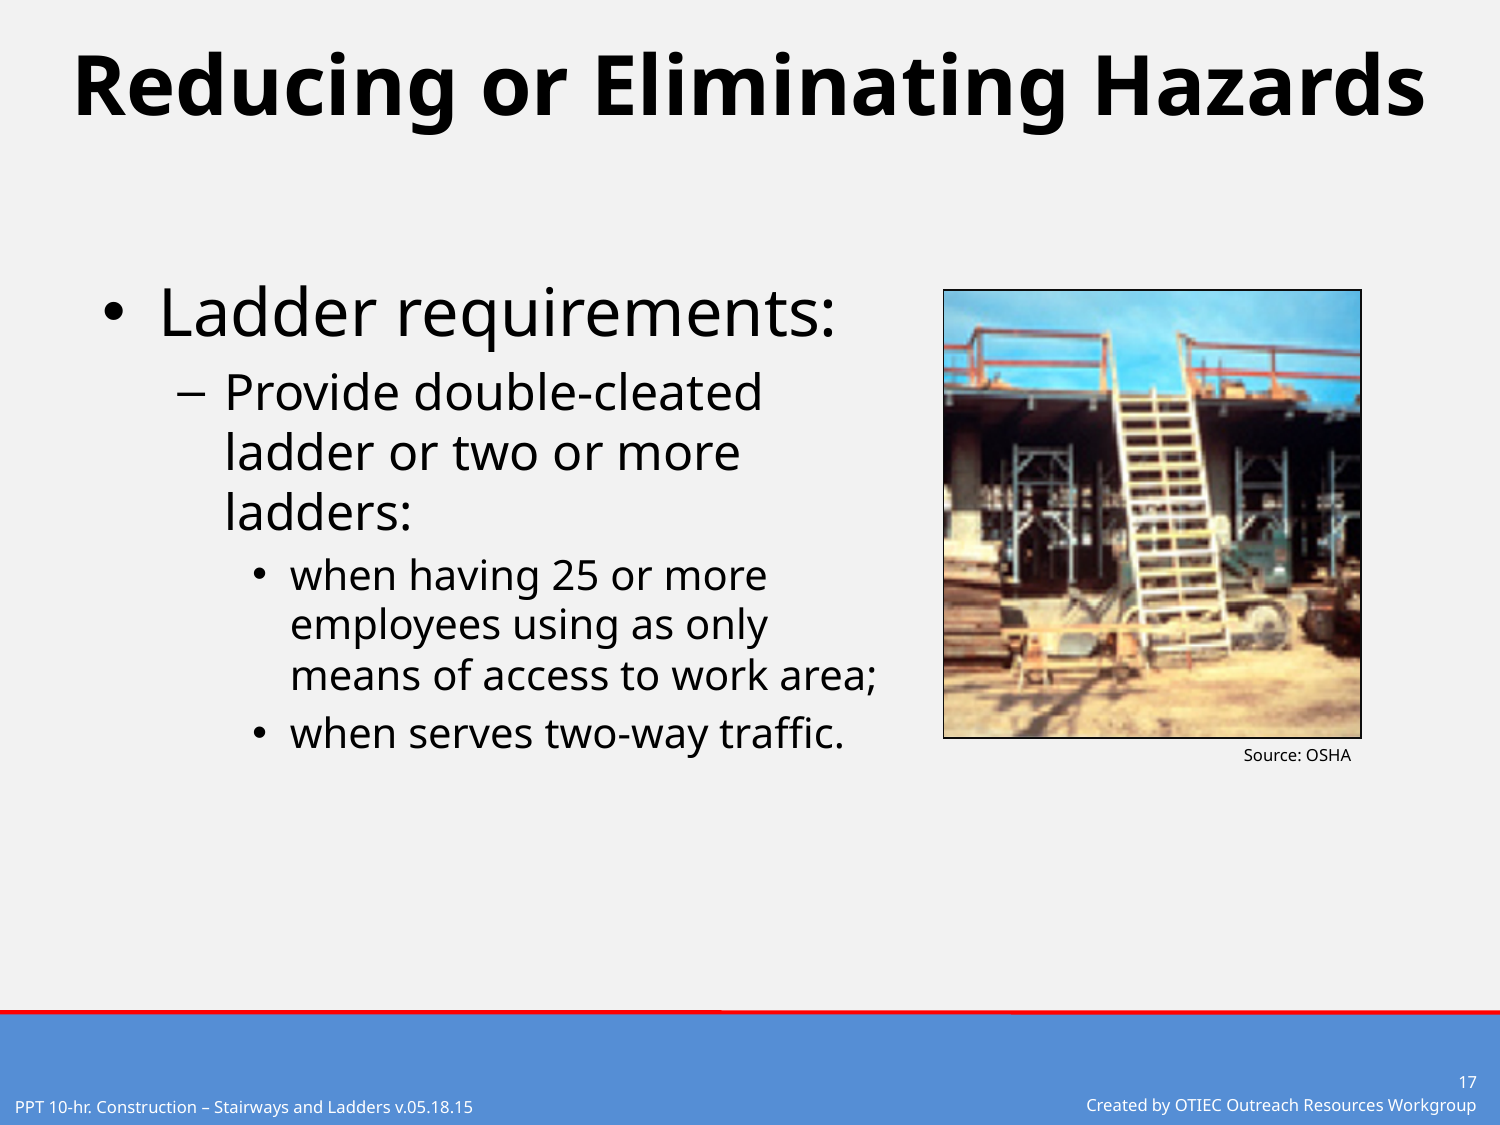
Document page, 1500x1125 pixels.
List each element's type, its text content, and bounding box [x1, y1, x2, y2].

text_box Source: OSHA [1074, 737, 1367, 773]
title Reducing or Eliminating Hazards [0, 24, 1500, 150]
list Ladder requirements: Provide double-cleated ladder or two or more ladders: when having 25 or more employees using as only means of access to work area; when serves two-way traffic. [87, 262, 900, 888]
picture [944, 290, 1361, 738]
